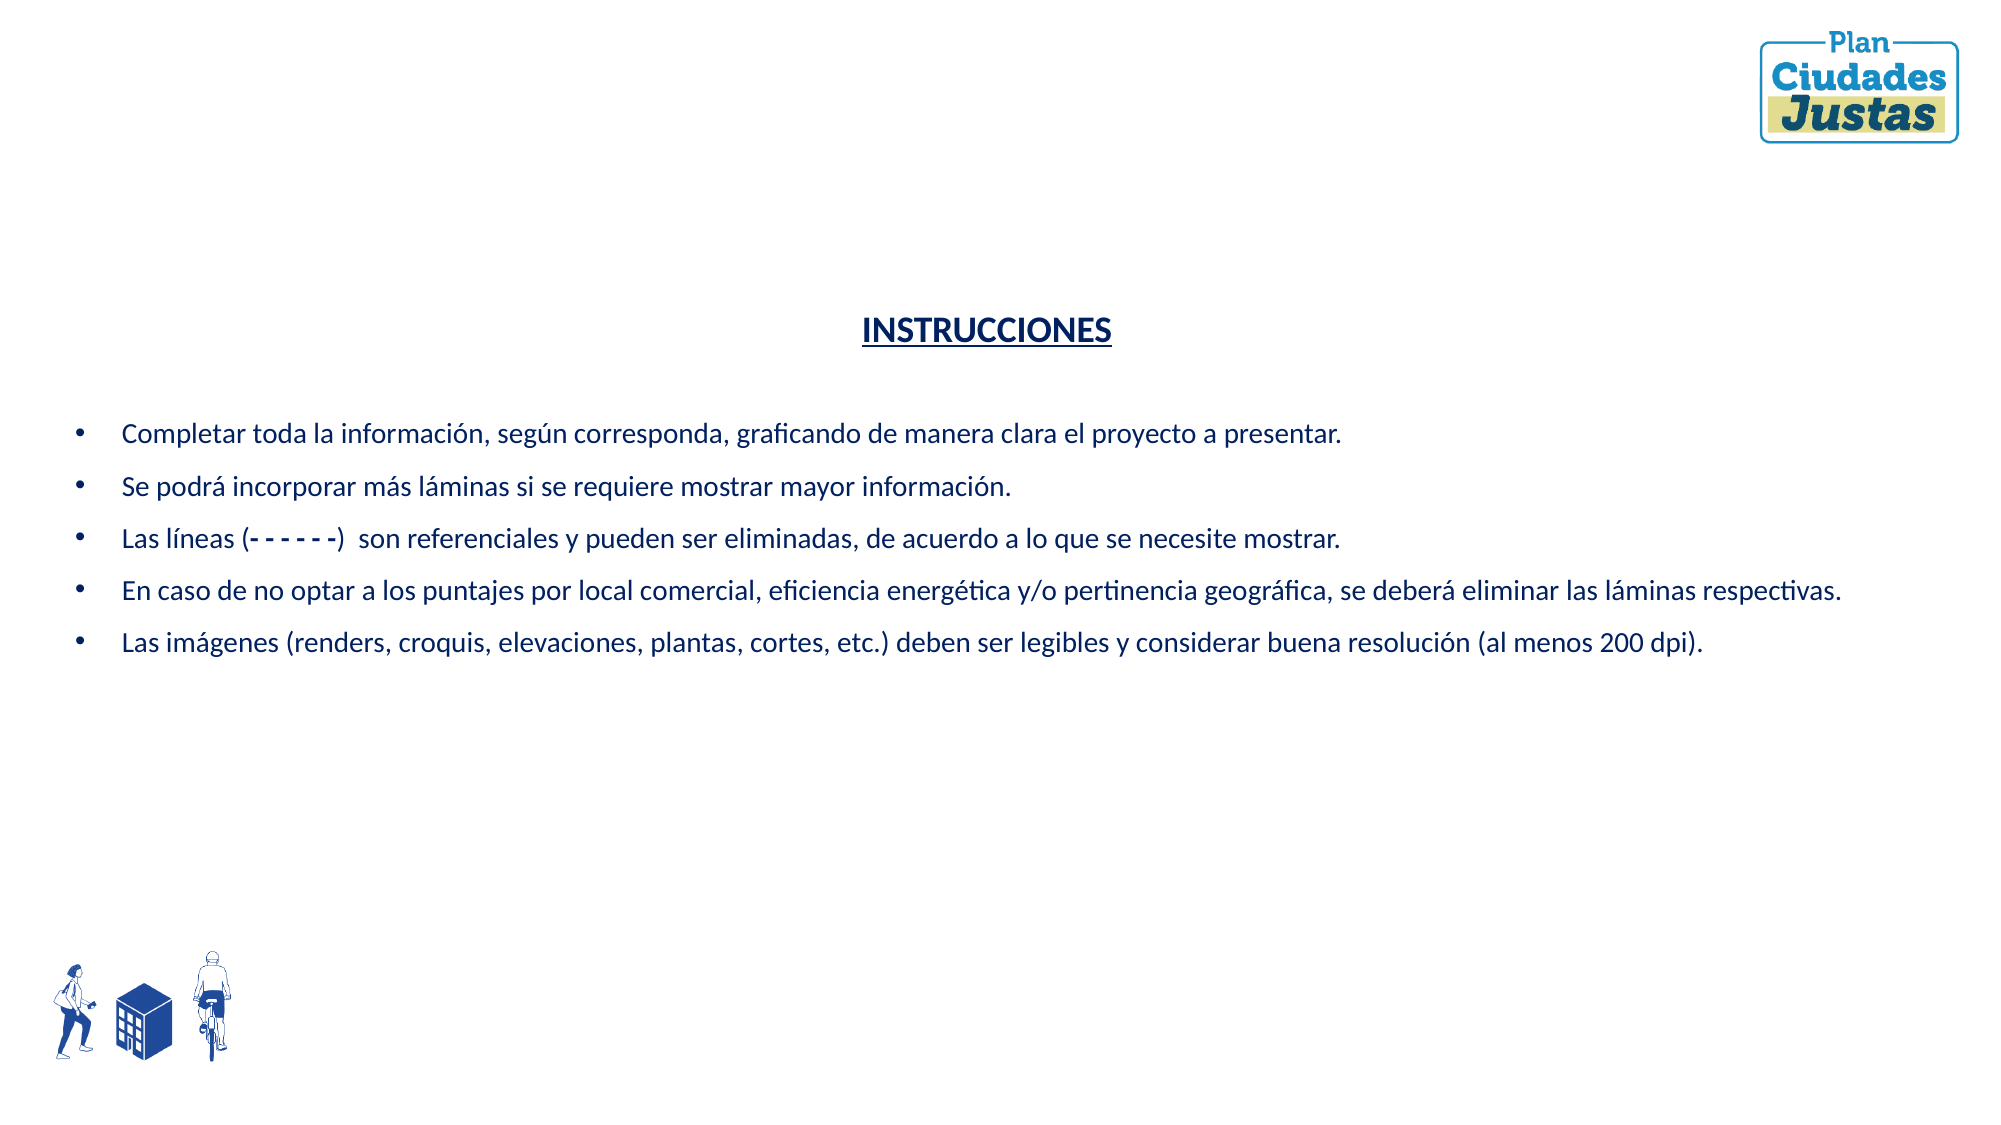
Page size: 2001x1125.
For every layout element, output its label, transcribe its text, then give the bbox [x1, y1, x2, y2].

picture [0, 910, 308, 1111]
picture [1754, 26, 1964, 148]
text_box INSTRUCCIONES Completar toda la información, según corresponda, graficando de manera clara el proyecto a presentar. Se podrá incorporar más láminas si se requiere mostrar mayor información. Las líneas (- - - - - -) son referenciales y pueden ser eliminadas, de acuerdo a lo que se necesite mostrar. En caso de no optar a los puntajes por local comercial, eficiencia energética y/o pertinencia geográfica, se deberá eliminar las láminas respectivas. Las imágenes (renders, croquis, elevaciones, plantas, cortes, etc.) deben ser legibles y considerar buena resolución (al menos 200 dpi). [53, 297, 1915, 666]
